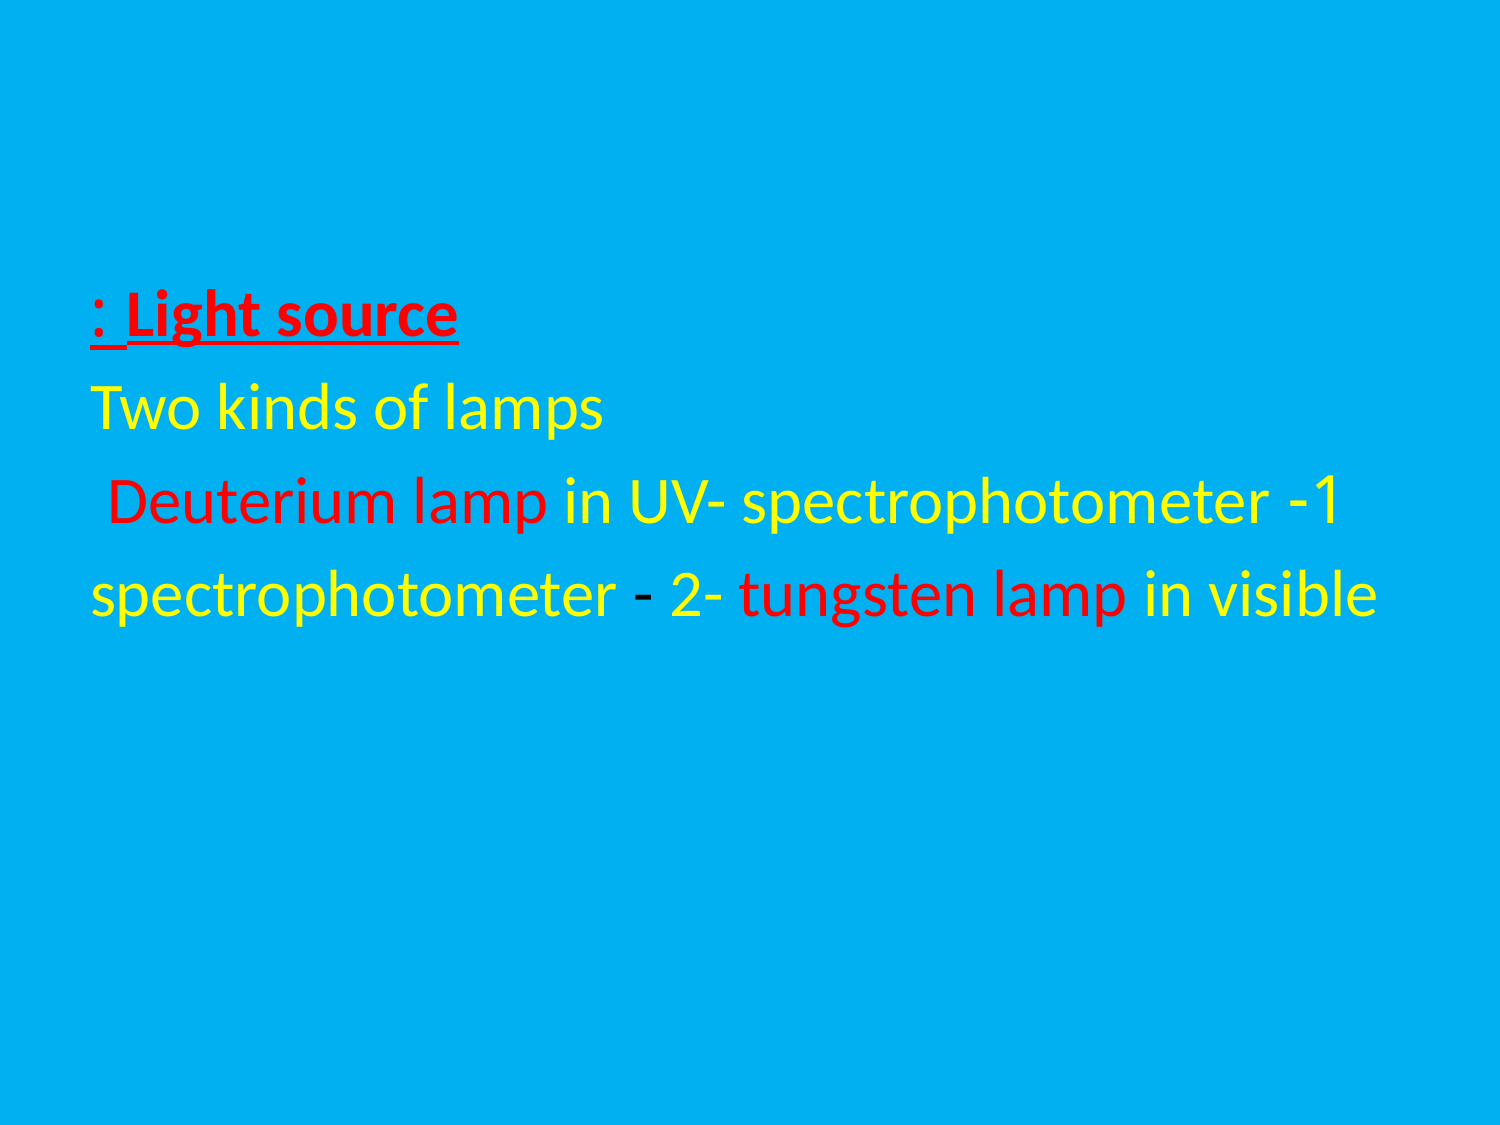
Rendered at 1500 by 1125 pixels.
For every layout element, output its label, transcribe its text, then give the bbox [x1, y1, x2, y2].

list Light source : Two kinds of lamps 1- Deuterium lamp in UV- spectrophotometer spectrophotometer - 2- tungsten lamp in visible [75, 262, 1425, 1005]
